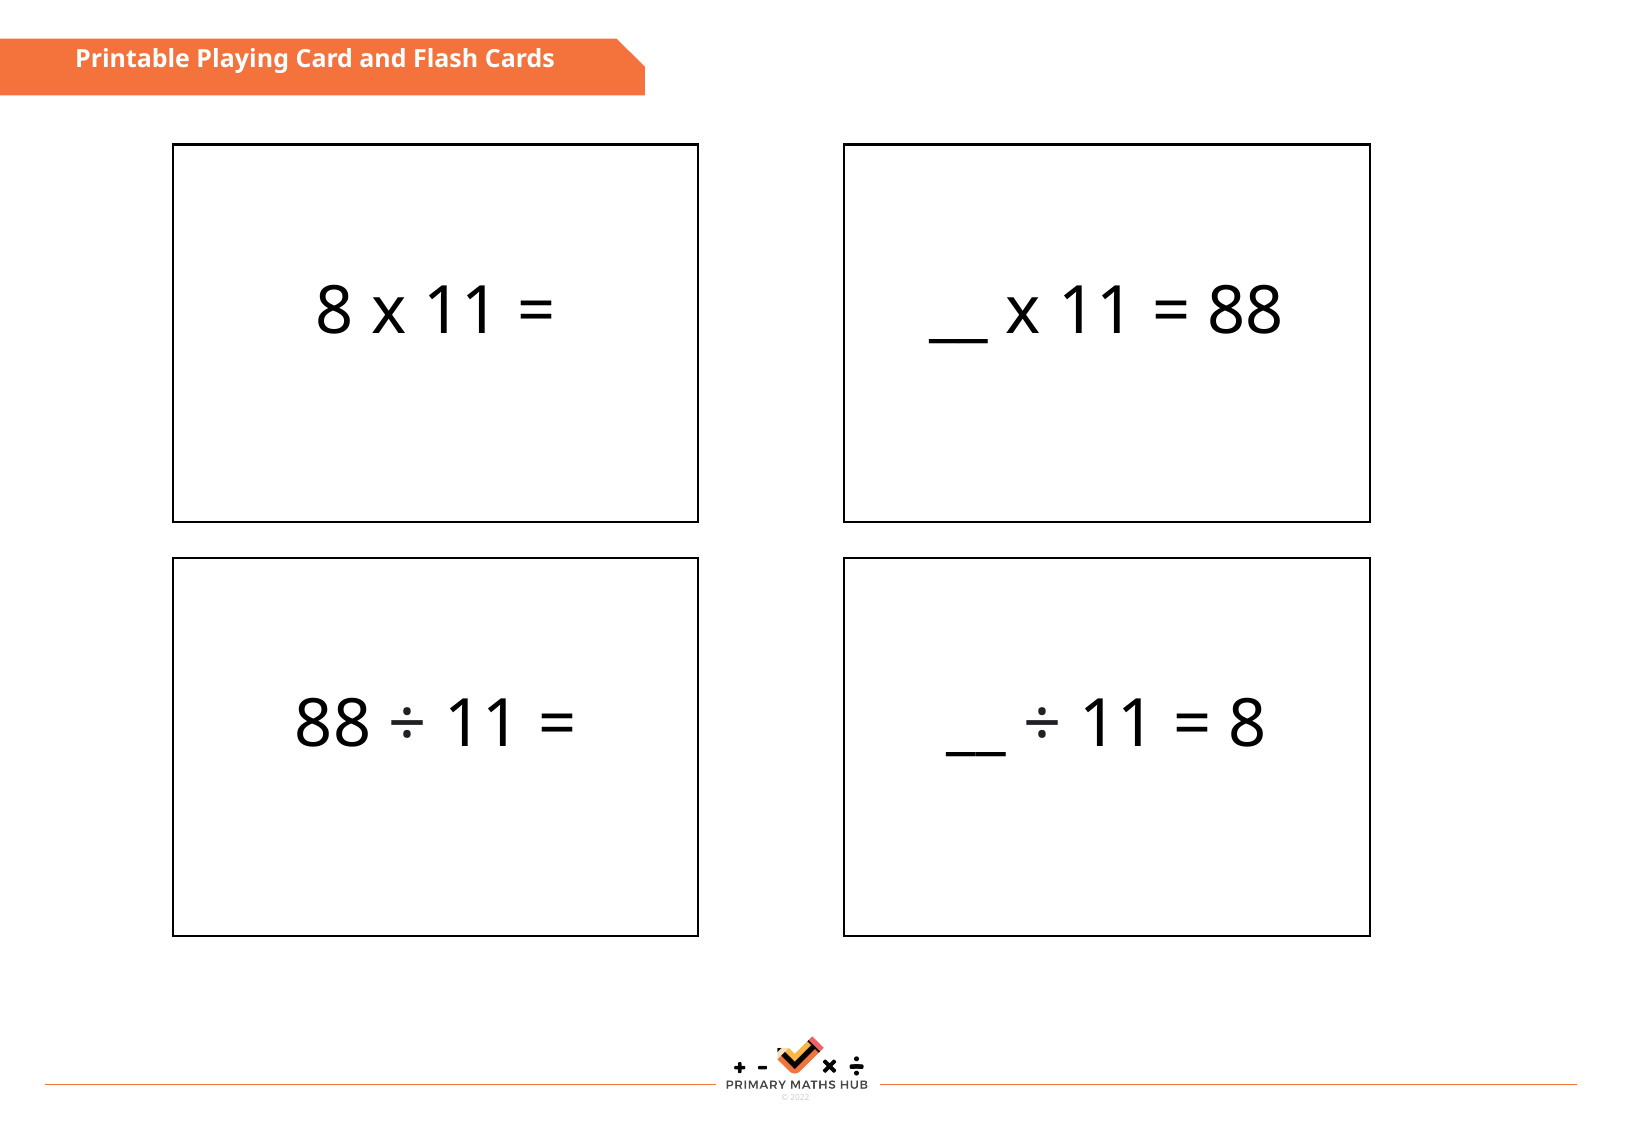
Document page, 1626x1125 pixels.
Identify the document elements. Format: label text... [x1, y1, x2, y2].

text_box 88 ÷ 11 = [172, 672, 699, 768]
picture [722, 1034, 872, 1094]
text_box [172, 143, 699, 259]
text_box 8 x 11 = [172, 259, 699, 355]
text_box © 2022 [720, 1084, 870, 1110]
text_box Printable Playing Card and Flash Cards [0, 37, 646, 97]
text_box [172, 768, 699, 937]
text_box __ x 11 = 88 [844, 259, 1370, 355]
text_box __ ÷ 11 = 8 [844, 672, 1370, 768]
text_box [172, 557, 699, 672]
text_box [172, 355, 699, 523]
text_box [843, 143, 1371, 523]
text_box [843, 557, 1371, 937]
